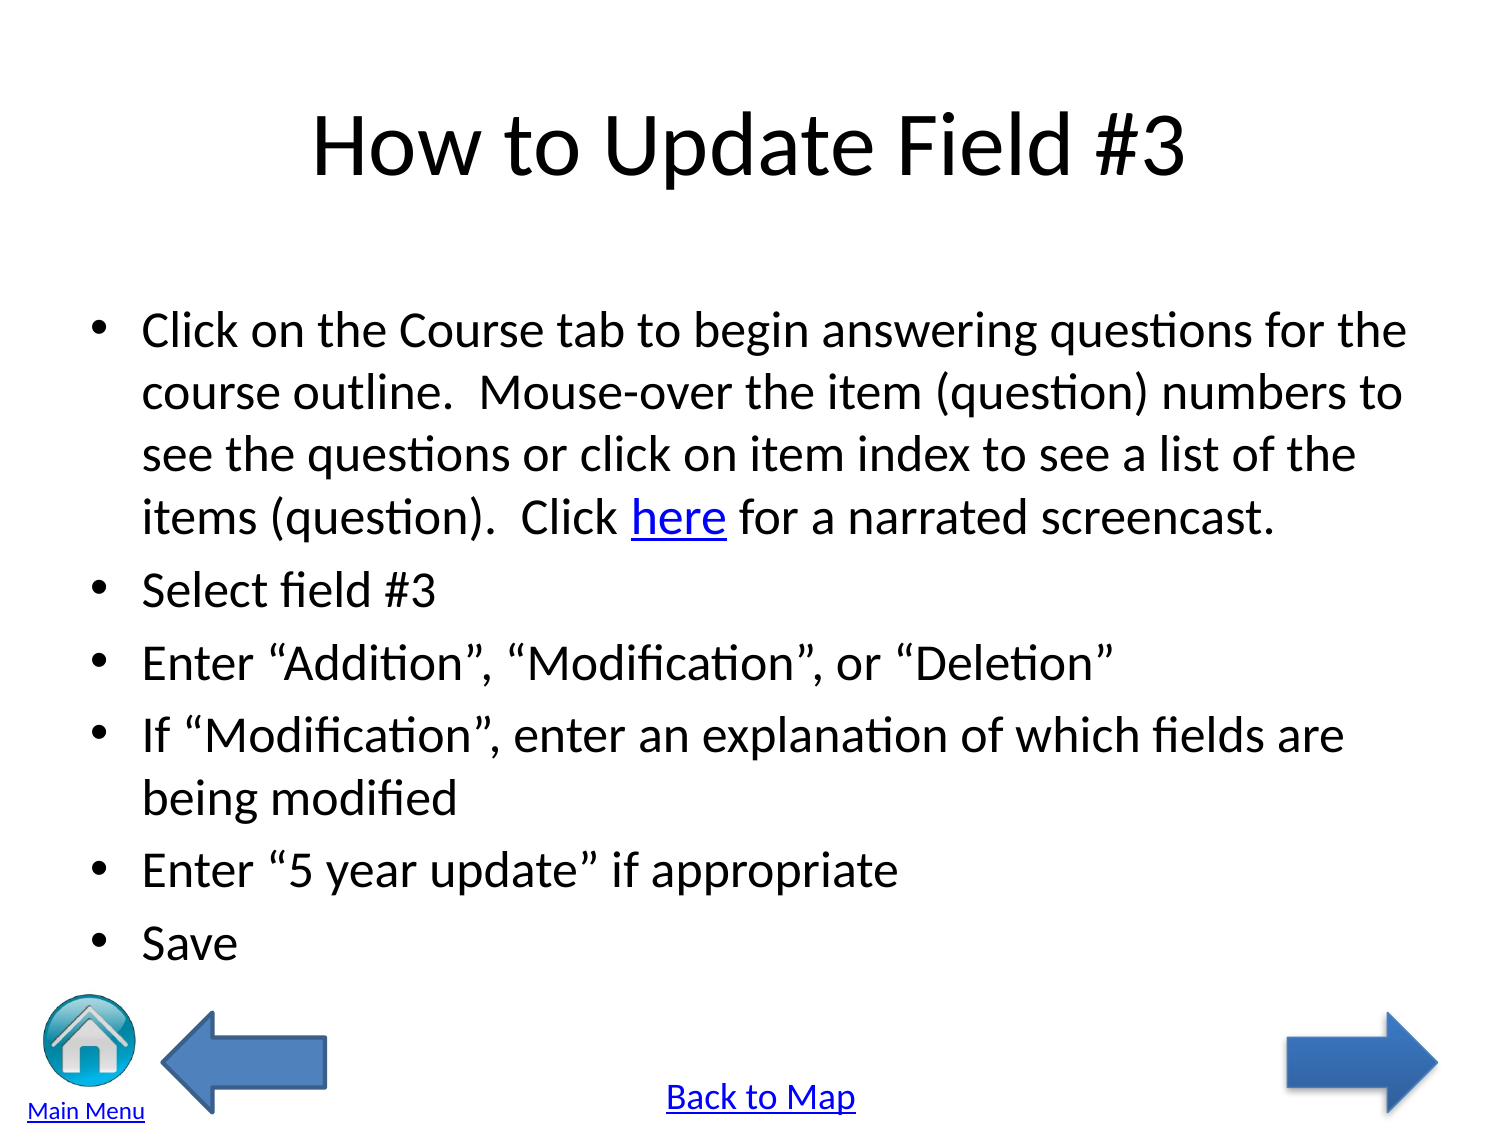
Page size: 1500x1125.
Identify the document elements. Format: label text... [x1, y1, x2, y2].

title How to Update Field #3 [75, 45, 1425, 233]
list Click on the Course tab to begin answering questions for the course outline. Mouse-over the item (question) numbers to see the questions or click on item index to see a list of the items (question). Click here for a narrated screencast. Select field #3 Enter “Addition”, “Modification”, or “Deletion” If “Modification”, enter an explanation of which fields are being modified Enter “5 year update” if appropriate Save [75, 287, 1425, 1005]
text_box Back to Map [651, 1064, 871, 1125]
picture [37, 987, 141, 1091]
